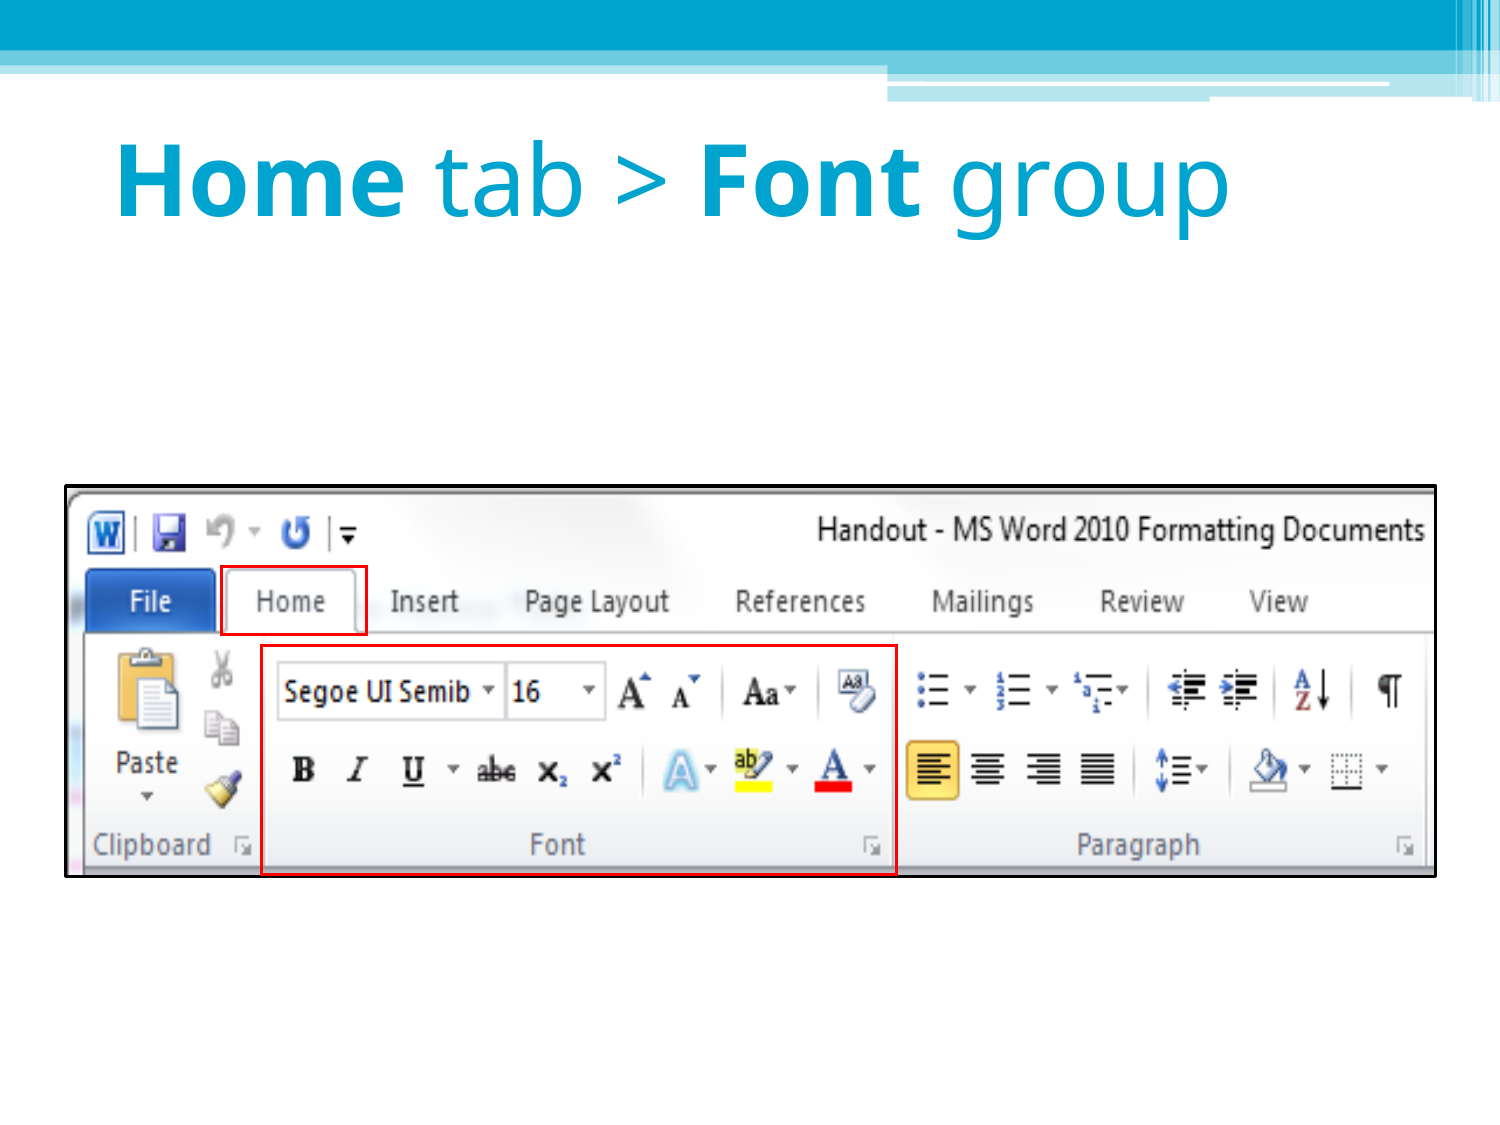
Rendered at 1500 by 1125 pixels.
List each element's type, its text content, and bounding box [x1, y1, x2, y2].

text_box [67, 487, 1435, 875]
text_box Home tab > Font group [87, 102, 1363, 250]
